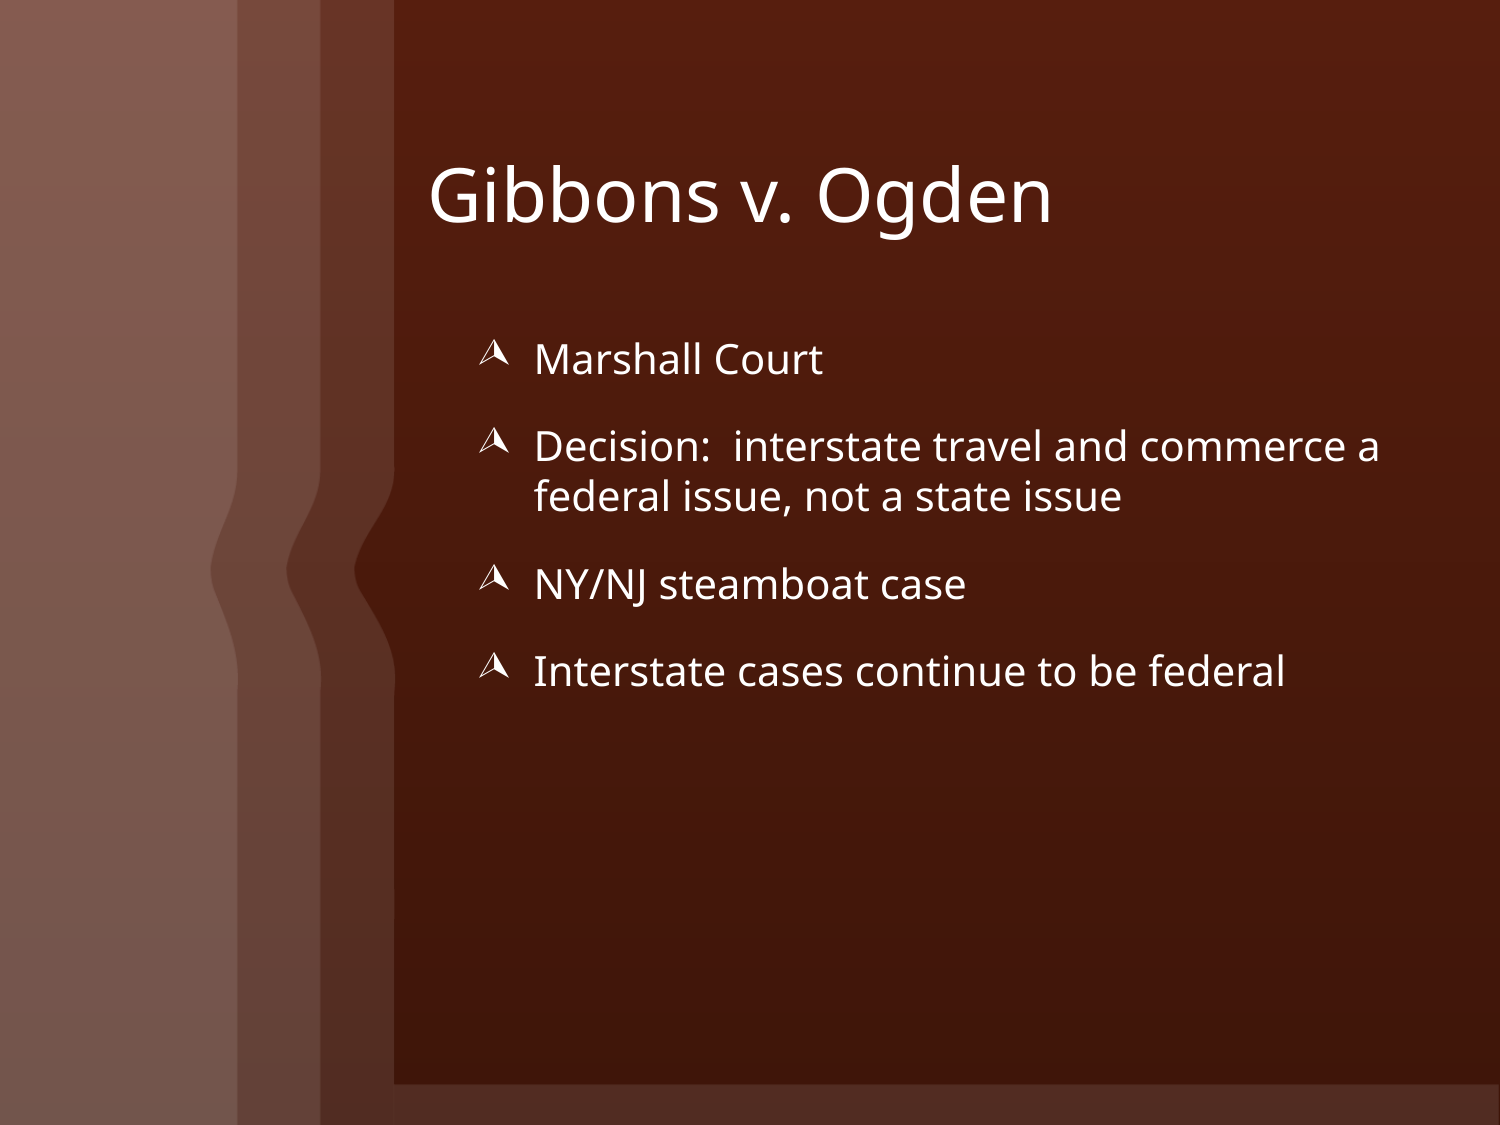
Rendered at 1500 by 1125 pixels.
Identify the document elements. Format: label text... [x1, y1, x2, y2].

picture [0, 0, 1500, 1125]
list Marshall Court Decision: interstate travel and commerce a federal issue, not a state issue NY/NJ steamboat case Interstate cases continue to be federal [462, 324, 1425, 1000]
title Gibbons v. Ogden [412, 57, 1425, 246]
